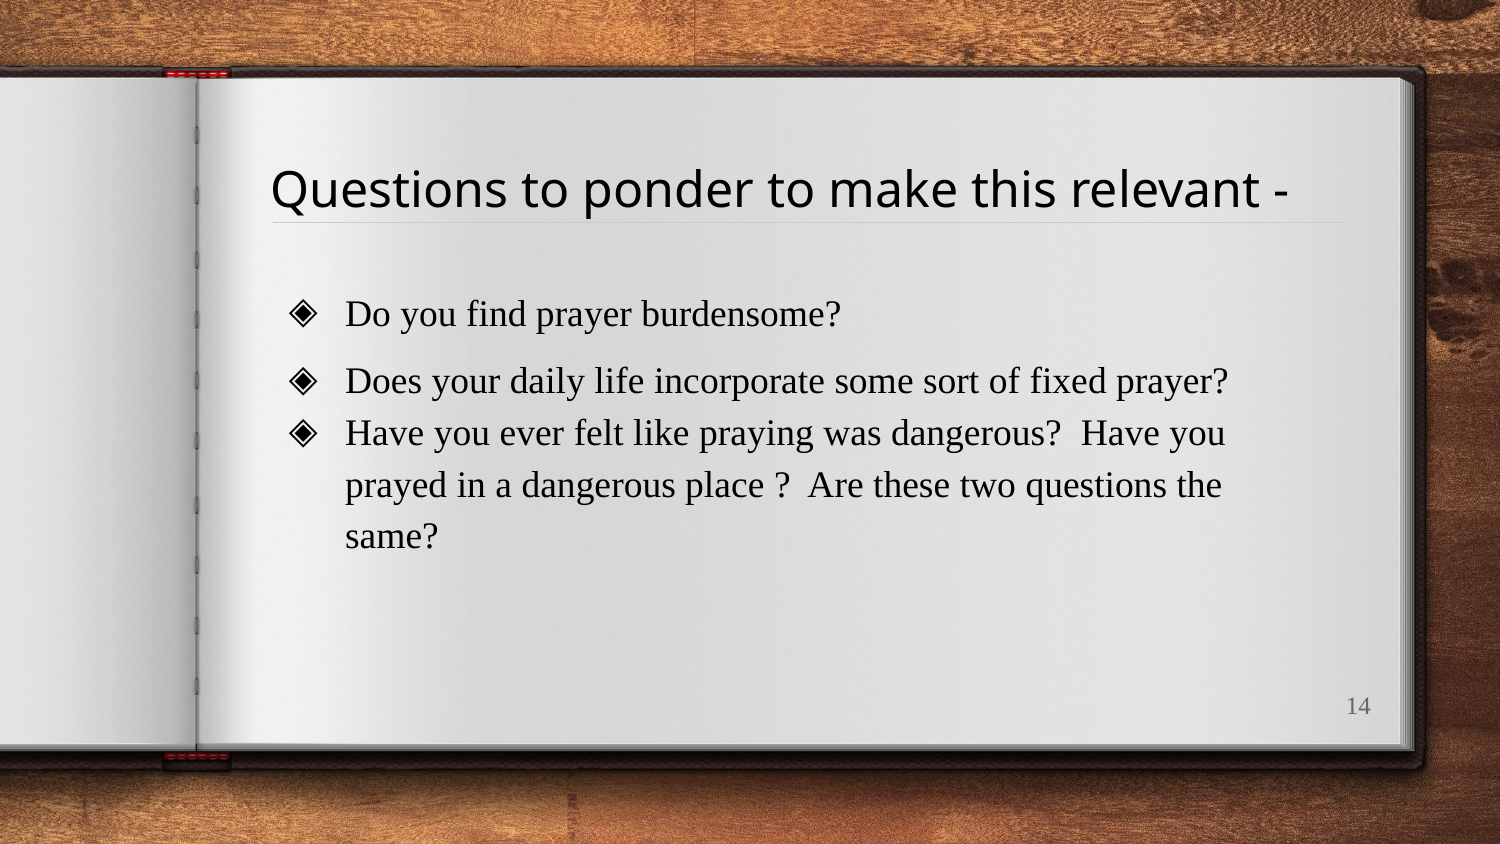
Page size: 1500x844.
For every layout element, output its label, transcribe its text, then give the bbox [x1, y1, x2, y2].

slide_number ‹#› [1295, 672, 1386, 737]
picture [0, 0, 1500, 844]
title Questions to ponder to make this relevant - [255, 117, 1341, 233]
list Do you find prayer burdensome? Does your daily life incorporate some sort of fixed prayer? Have you ever felt like praying was dangerous? Have you prayed in a dangerous place ? Are these two questions the same? [255, 251, 1341, 751]
